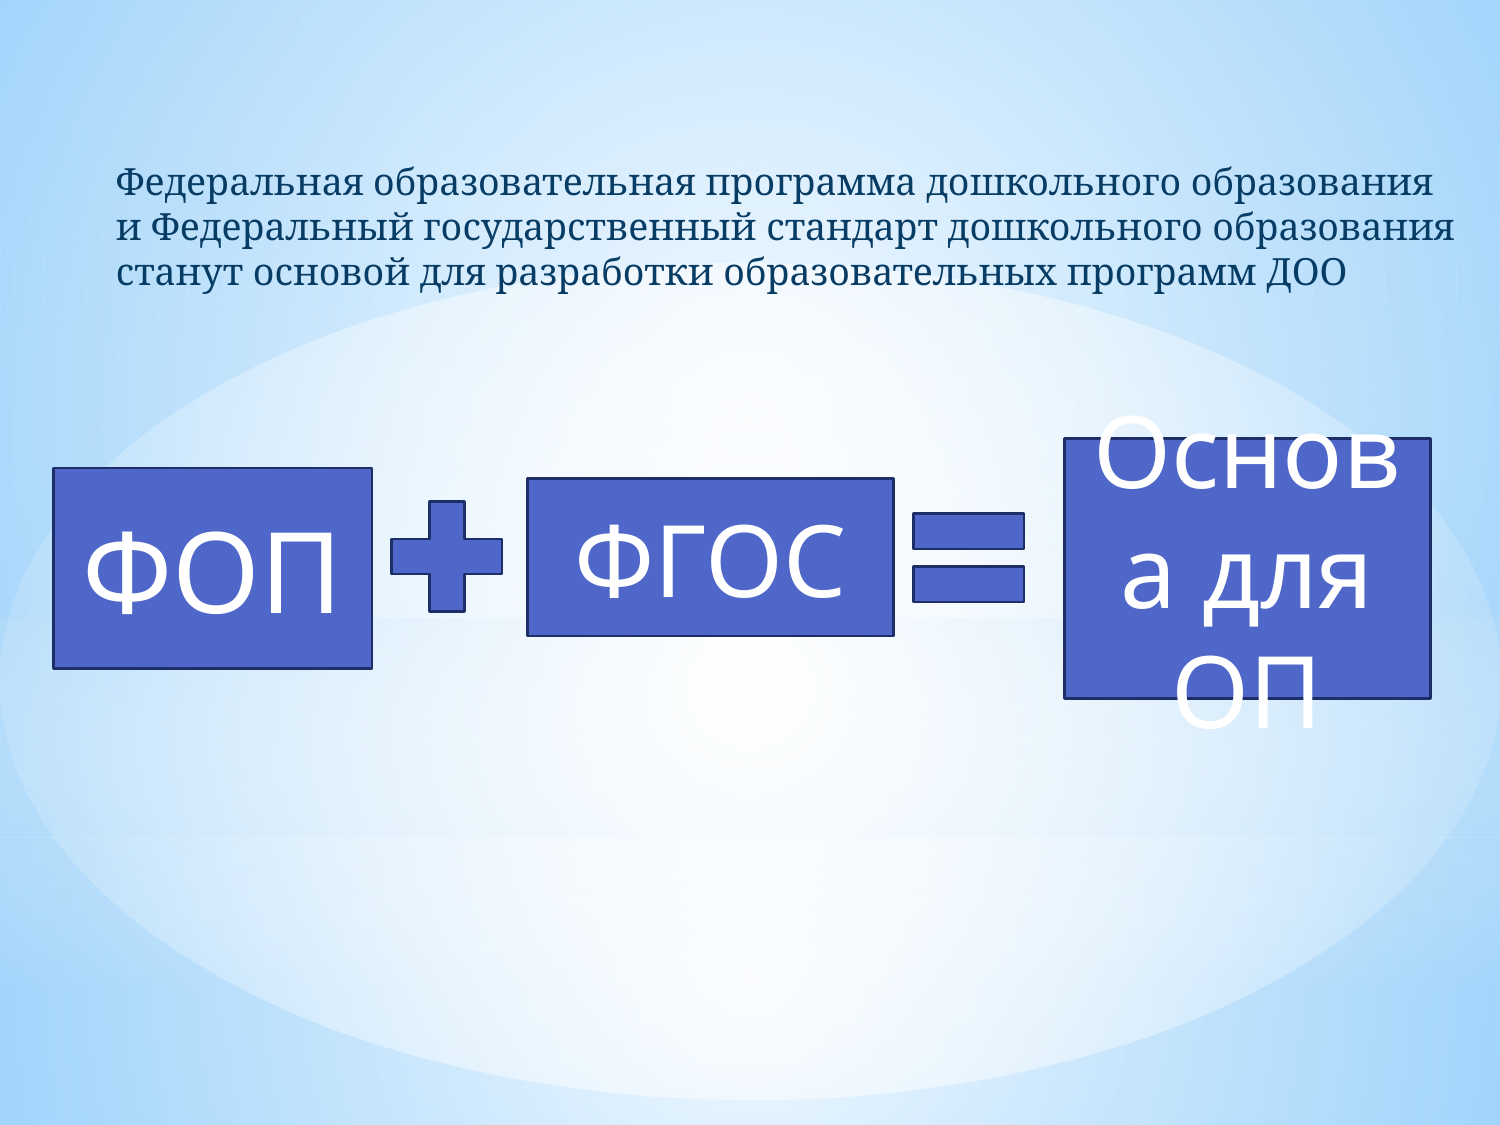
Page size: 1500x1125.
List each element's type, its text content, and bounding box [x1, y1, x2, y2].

text_box Федеральная образовательная программа дошкольного образования и Федеральный государственный стандарт дошкольного образования станут основой для разработки образовательных программ ДОО [101, 150, 1481, 301]
text_box ФГОС [526, 477, 895, 637]
text_box ФОП [52, 467, 373, 670]
text_box [390, 500, 503, 613]
text_box [912, 512, 1025, 550]
text_box Основа для ОП [1063, 437, 1432, 700]
text_box [912, 565, 1025, 603]
